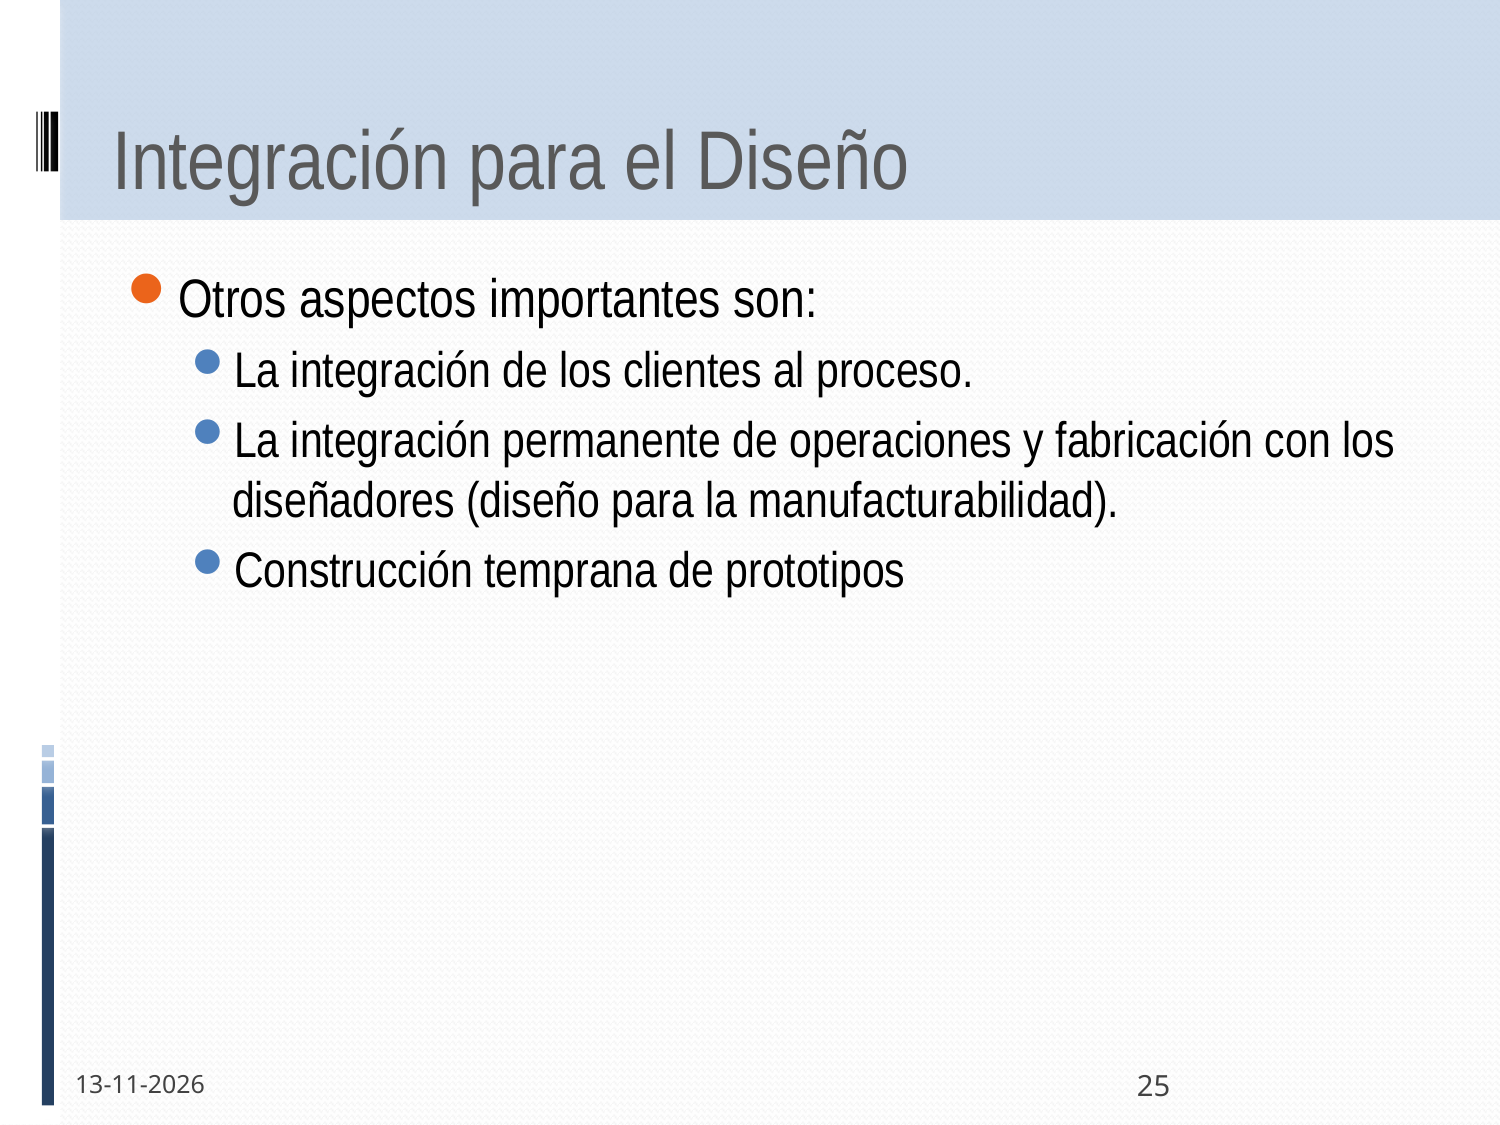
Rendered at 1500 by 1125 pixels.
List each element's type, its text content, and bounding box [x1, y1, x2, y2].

slide_number 25 [1045, 1046, 1171, 1107]
list Otros aspectos importantes son: La integración de los clientes al proceso. La integración permanente de operaciones y fabricación con los diseñadores (diseño para la manufacturabilidad). Construcción temprana de prototipos [111, 255, 1436, 1038]
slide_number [75, 1042, 243, 1103]
title Integración para el Diseño [111, 18, 1436, 207]
